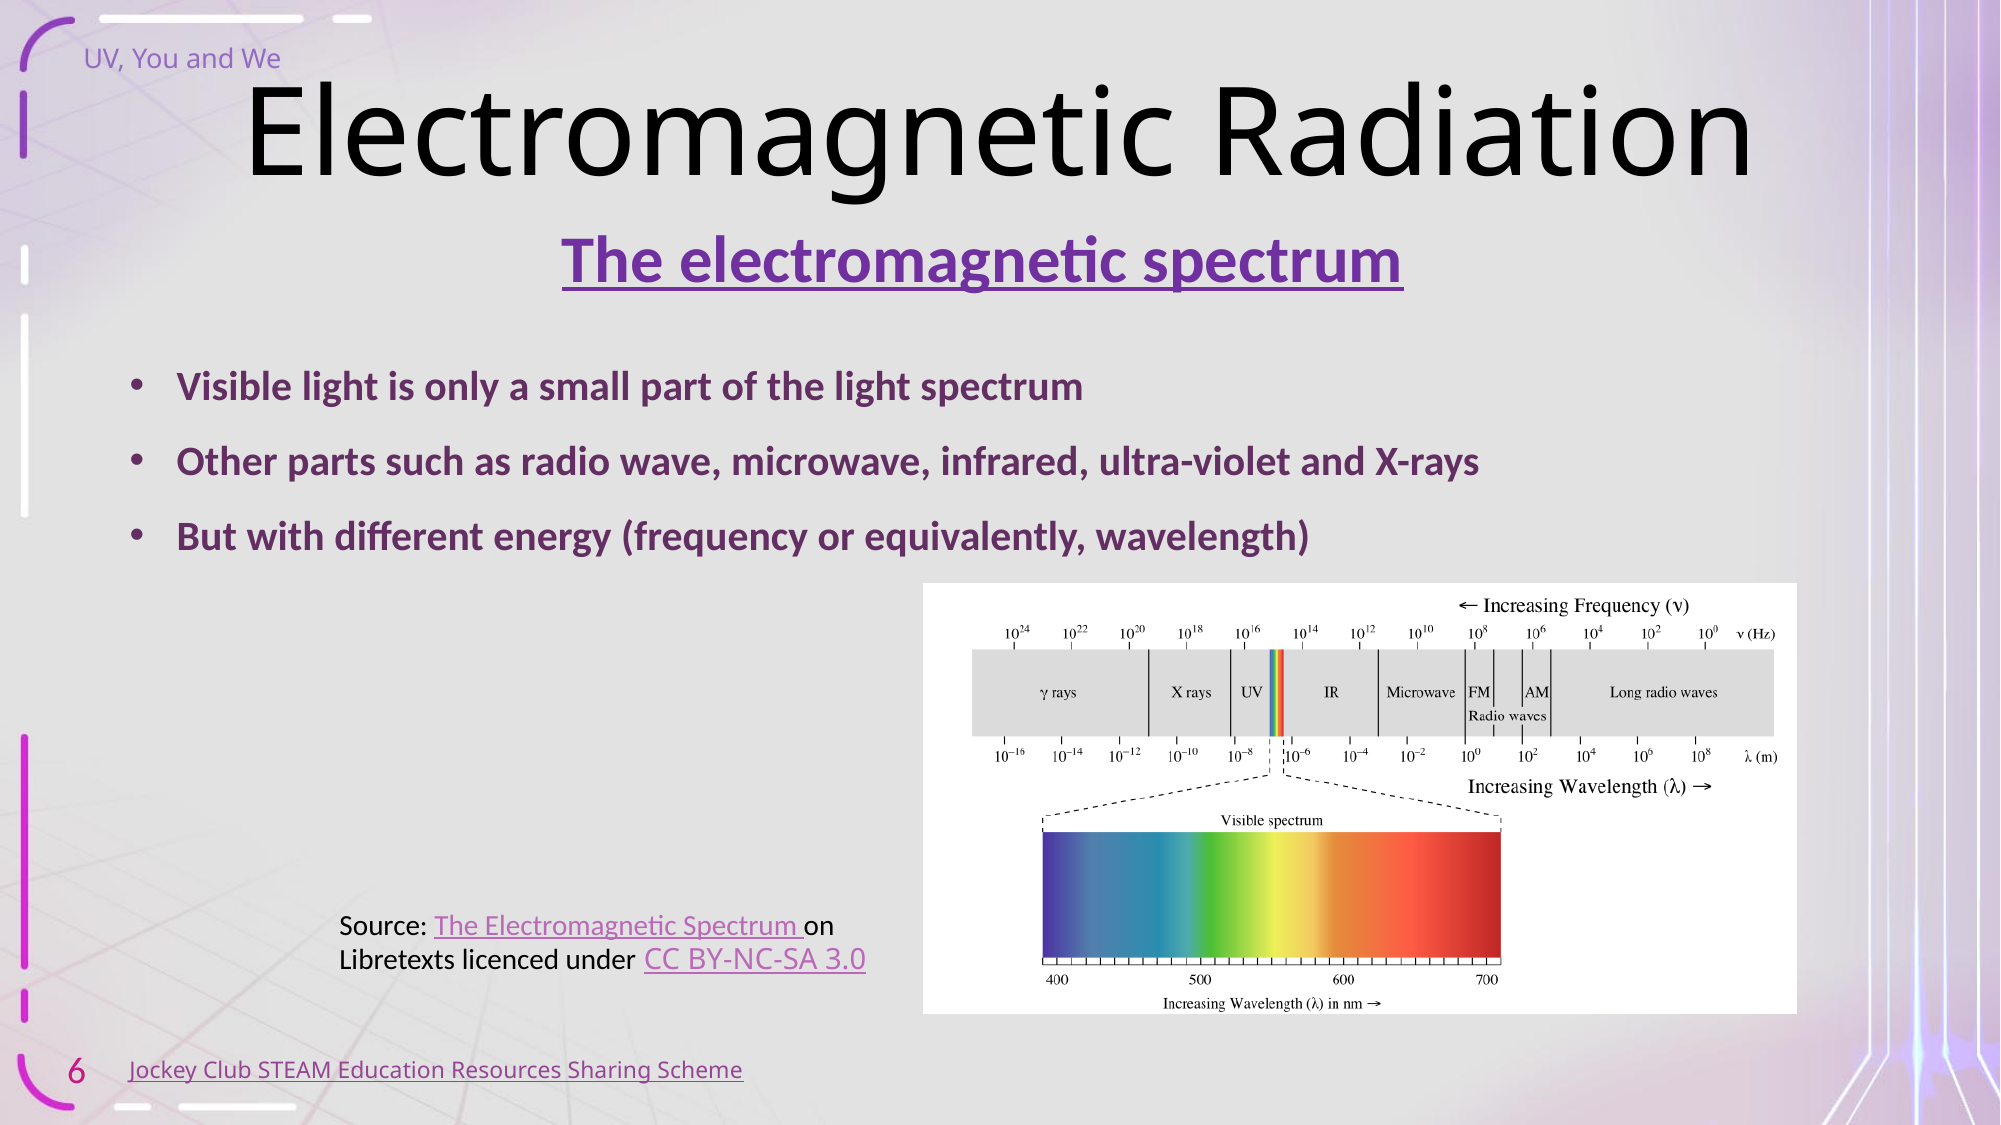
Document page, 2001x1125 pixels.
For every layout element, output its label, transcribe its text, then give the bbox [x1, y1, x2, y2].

title Electromagnetic Radiation [99, 45, 1900, 233]
text_box Source: The Electromagnetic Spectrum on Libretexts licenced under CC BY-NC-SA 3.0 [324, 898, 918, 988]
text_box The electromagnetic spectrum [547, 208, 1419, 303]
picture [0, 0, 2001, 1125]
text_box Visible light is only a small part of the light spectrum Other parts such as radio wave, microwave, infrared, ultra-violet and X-rays But with different energy (frequency or equivalently, wavelength) [114, 326, 1506, 567]
